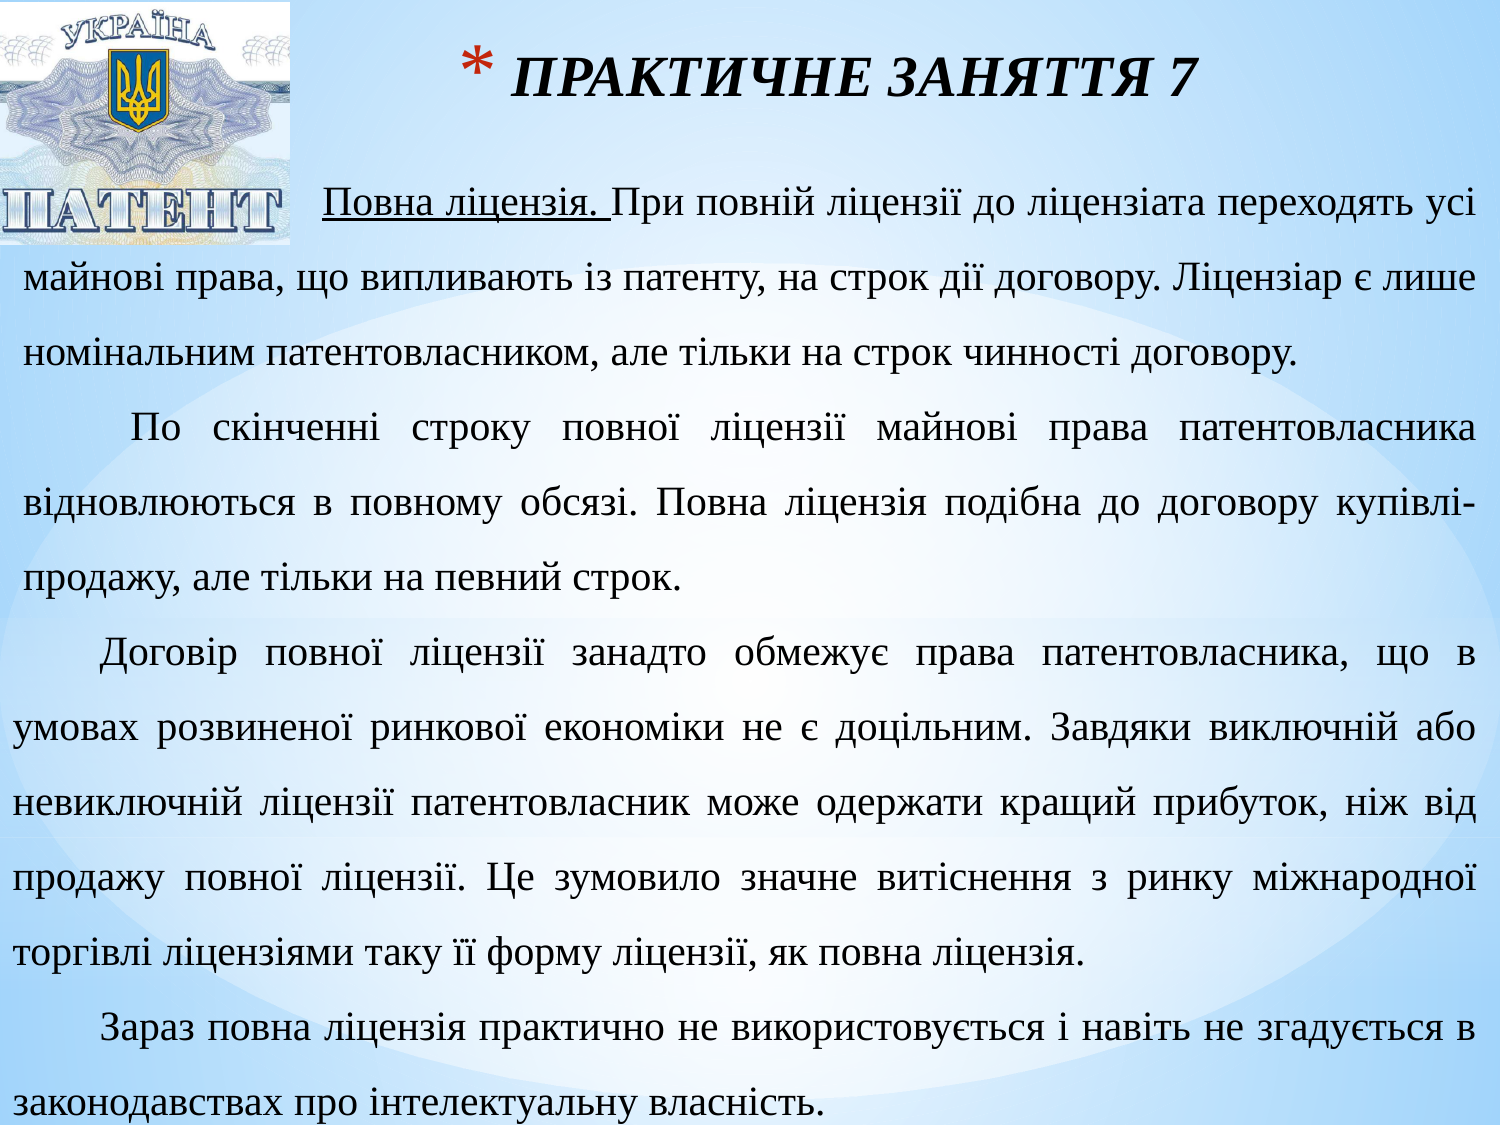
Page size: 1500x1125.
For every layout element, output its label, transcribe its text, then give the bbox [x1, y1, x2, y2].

title ПРАКТИЧНЕ ЗАНЯТТЯ 7 [295, 30, 1427, 114]
picture [0, 2, 290, 245]
text_box Повна ліцензія. При повній ліцензії до ліцензіата переходять усі майнові права, що випливають із патенту, на строк дії договору. Ліцензіар є лише номінальним патентовласником, але тільки на строк чинності договору. По скінченні строку повної ліцензії майнові права патентовласника відновлюються в повному обсязі. Повна ліцензія подібна до договору купівлі- продажу, але тільки на певний строк. Договір повної ліцензії занадто обмежує права патентовласника, що в умовах розвиненої ринкової економіки не є доцільним. Завдяки виключній або невиключній ліцензії патентовласник може одержати кращий прибуток, ніж від продажу повної ліцензії. Це зумовило значне витіснення з ринку міжнародної торгівлі ліцензіями таку її форму ліцензії, як повна ліцензія. Зараз повна ліцензія практично не використовується і навіть не згадується в законодавствах про інтелектуальну власність. [0, 141, 1500, 1125]
